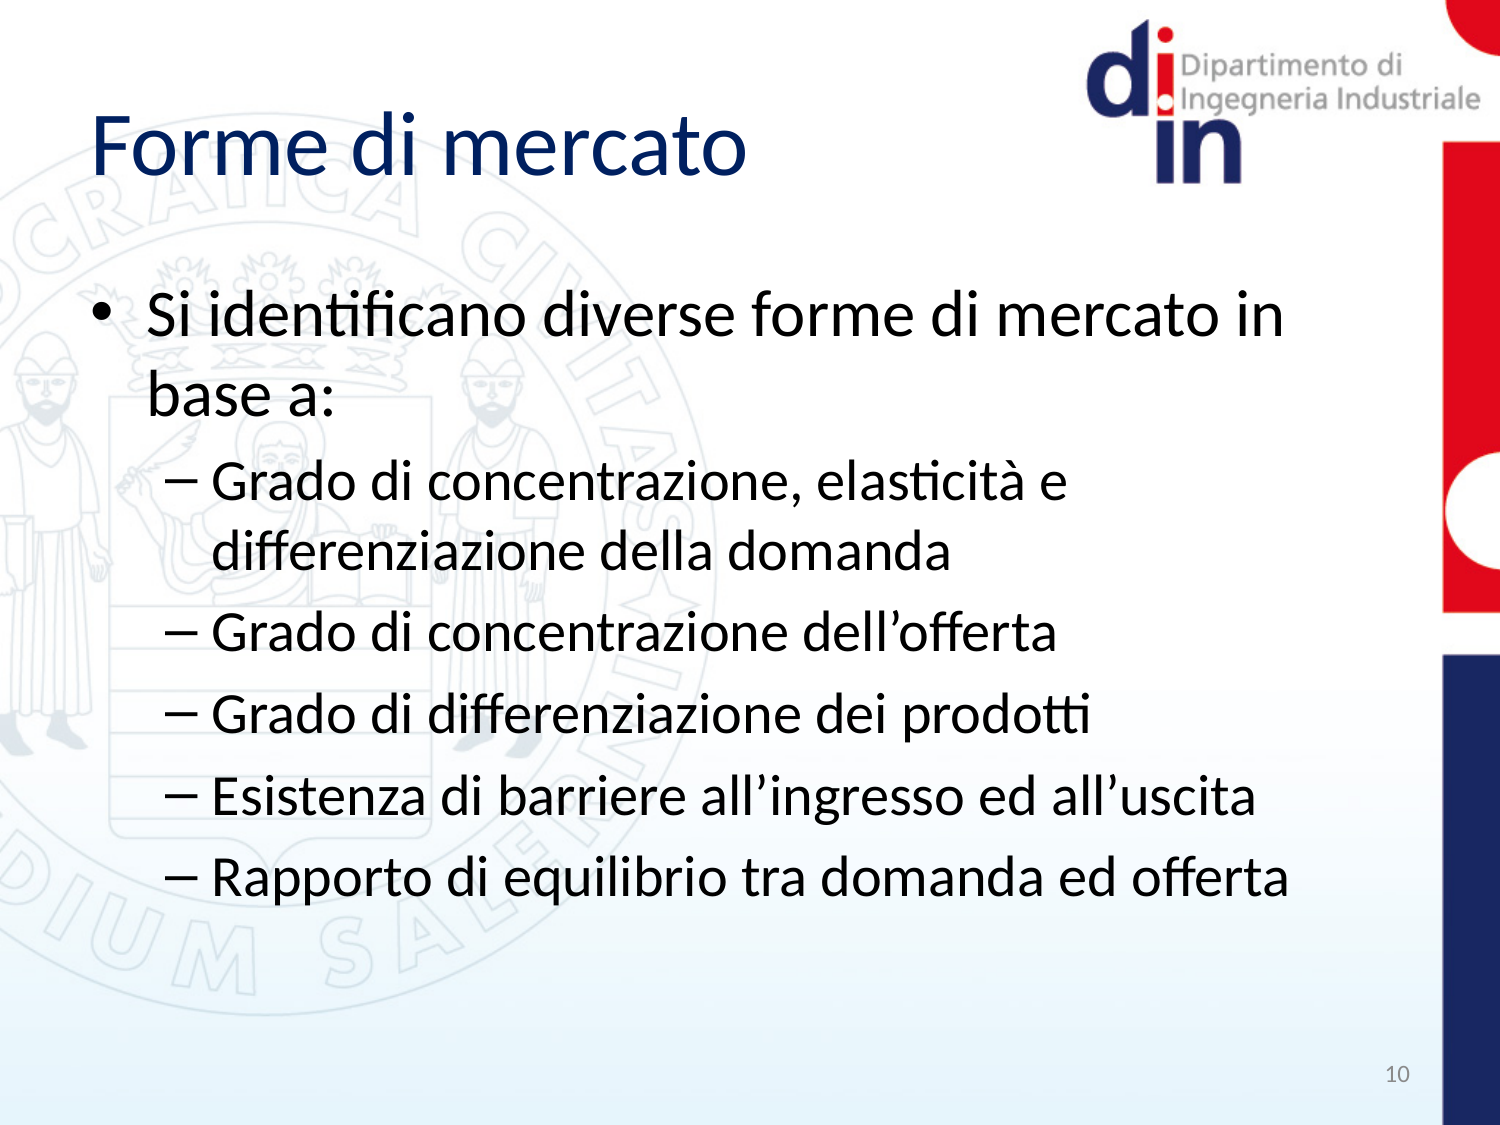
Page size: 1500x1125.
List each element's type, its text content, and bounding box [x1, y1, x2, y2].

list Si identificano diverse forme di mercato in base a: Grado di concentrazione, elasticità e differenziazione della domanda Grado di concentrazione dell’offerta Grado di differenziazione dei prodotti Esistenza di barriere all’ingresso ed all’uscita Rapporto di equilibrio tra domanda ed offerta [74, 262, 1426, 1006]
picture [0, 0, 1500, 1125]
title Forme di mercato [74, 44, 1070, 233]
slide_number 10 [1257, 1042, 1425, 1103]
